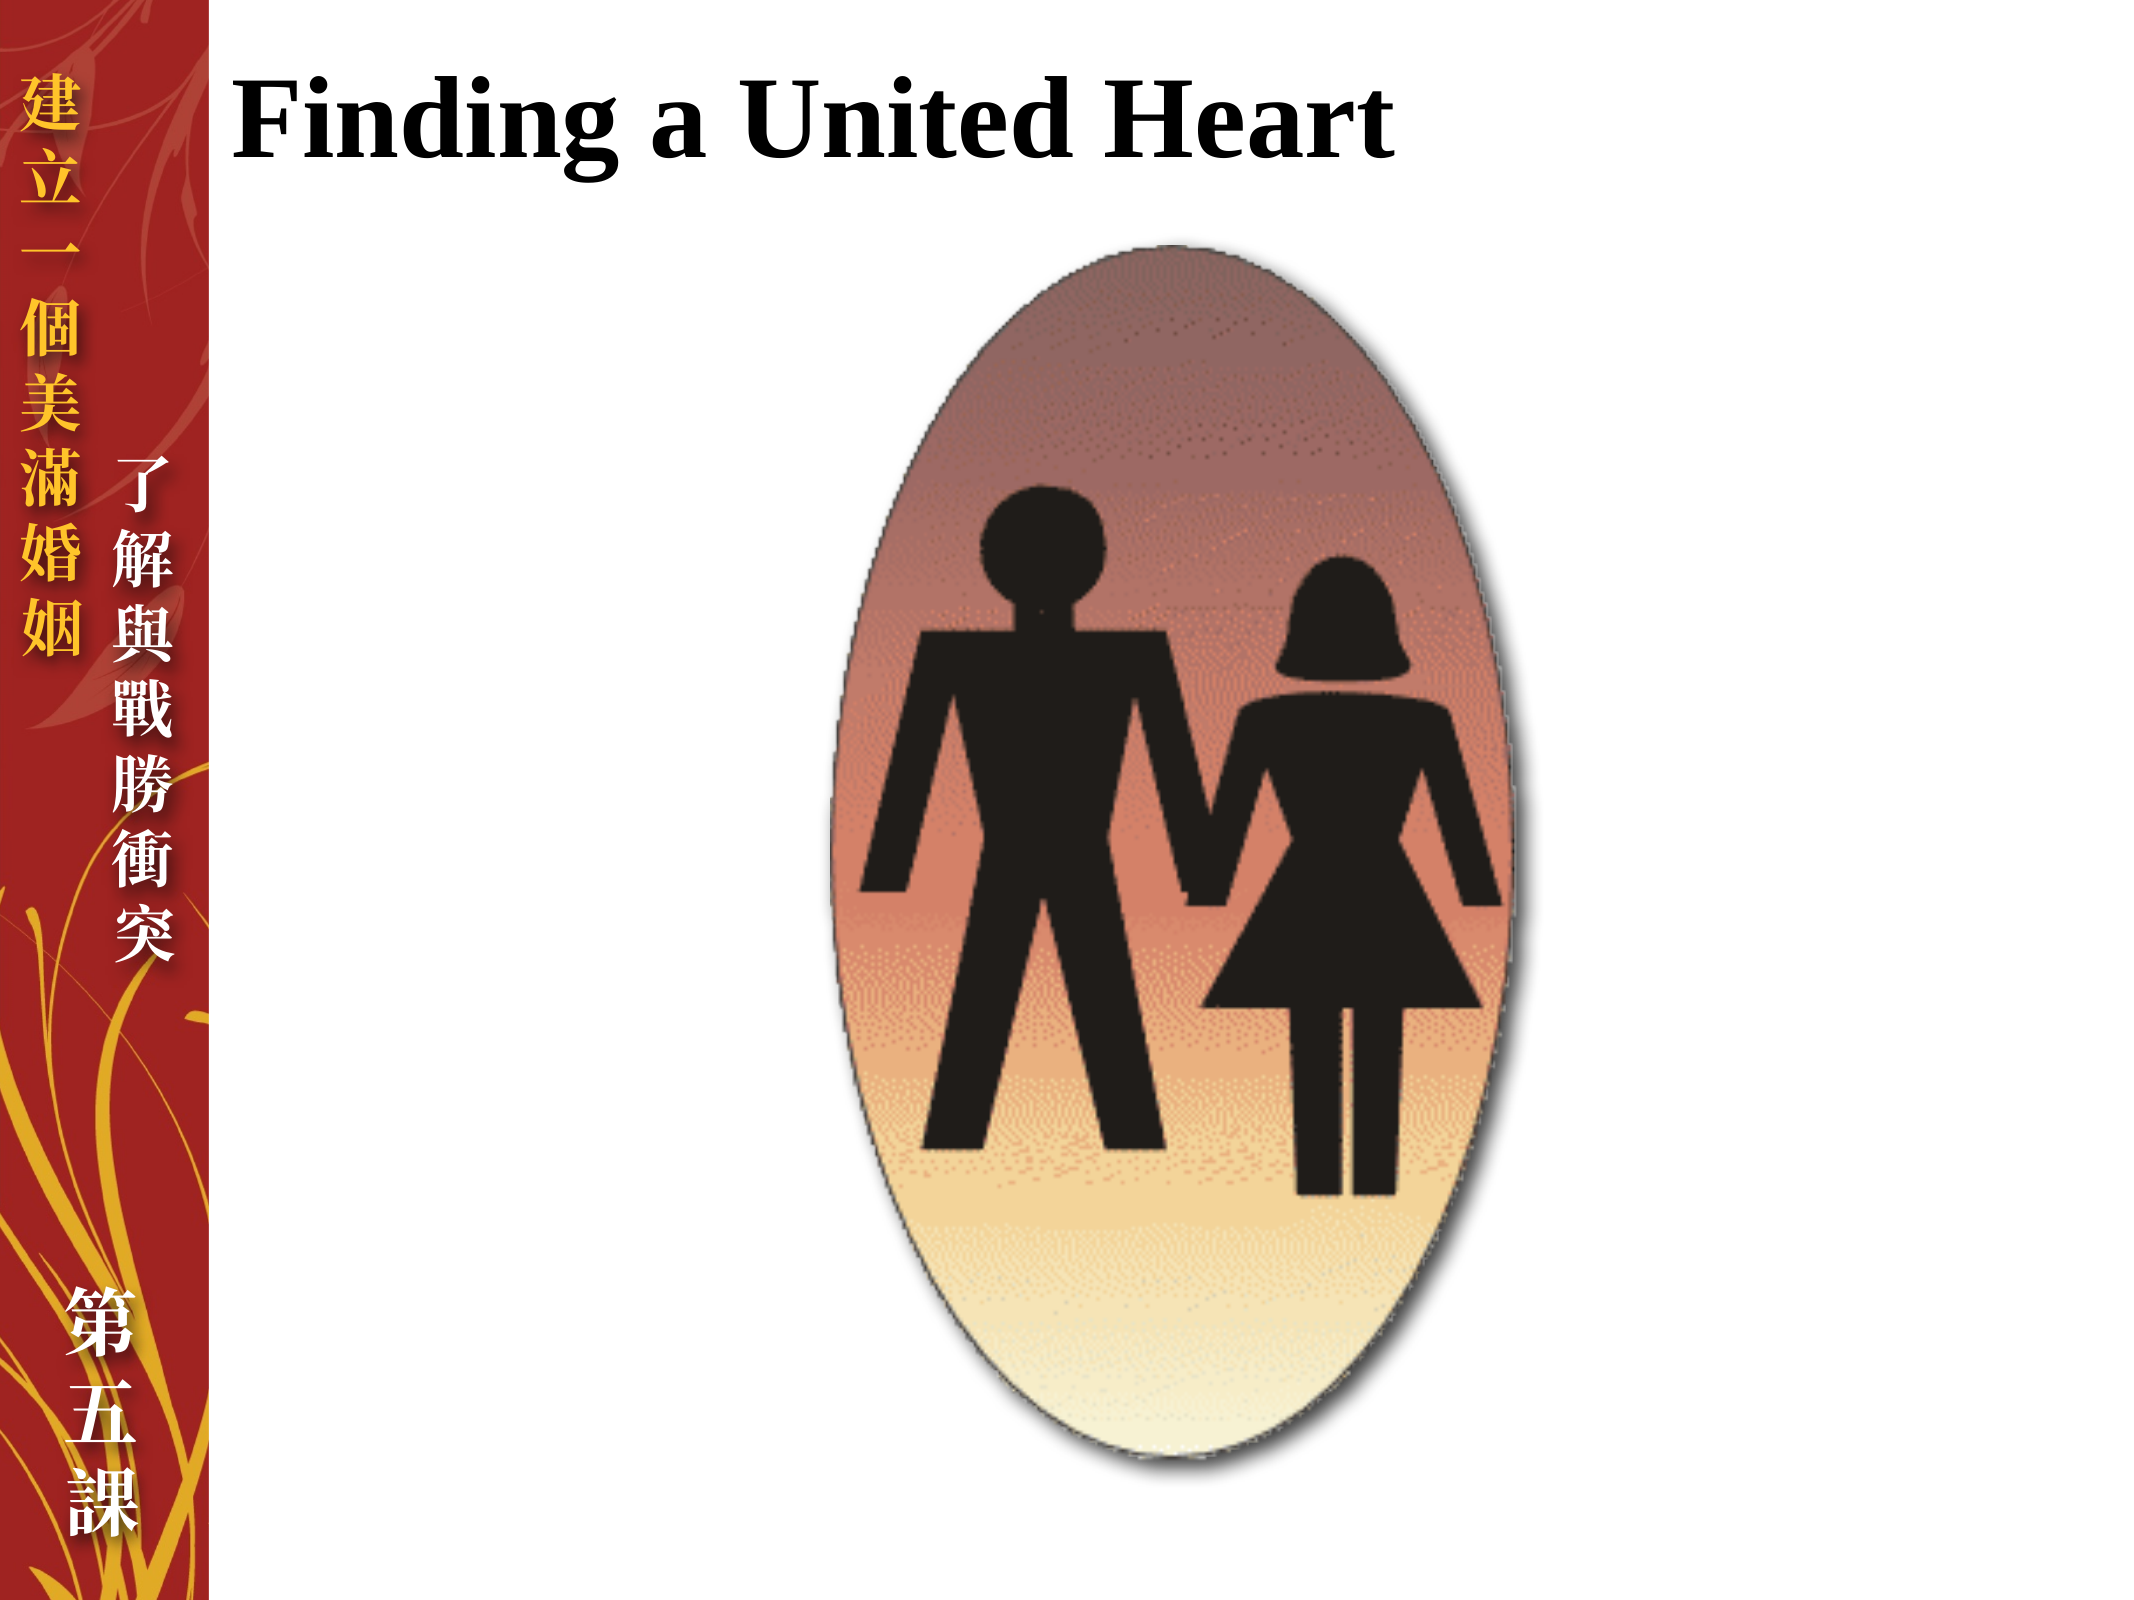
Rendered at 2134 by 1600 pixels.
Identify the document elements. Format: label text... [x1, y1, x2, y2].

picture [829, 245, 1521, 1464]
picture [0, 0, 208, 1600]
title Finding a United Heart [230, 1, 1572, 222]
